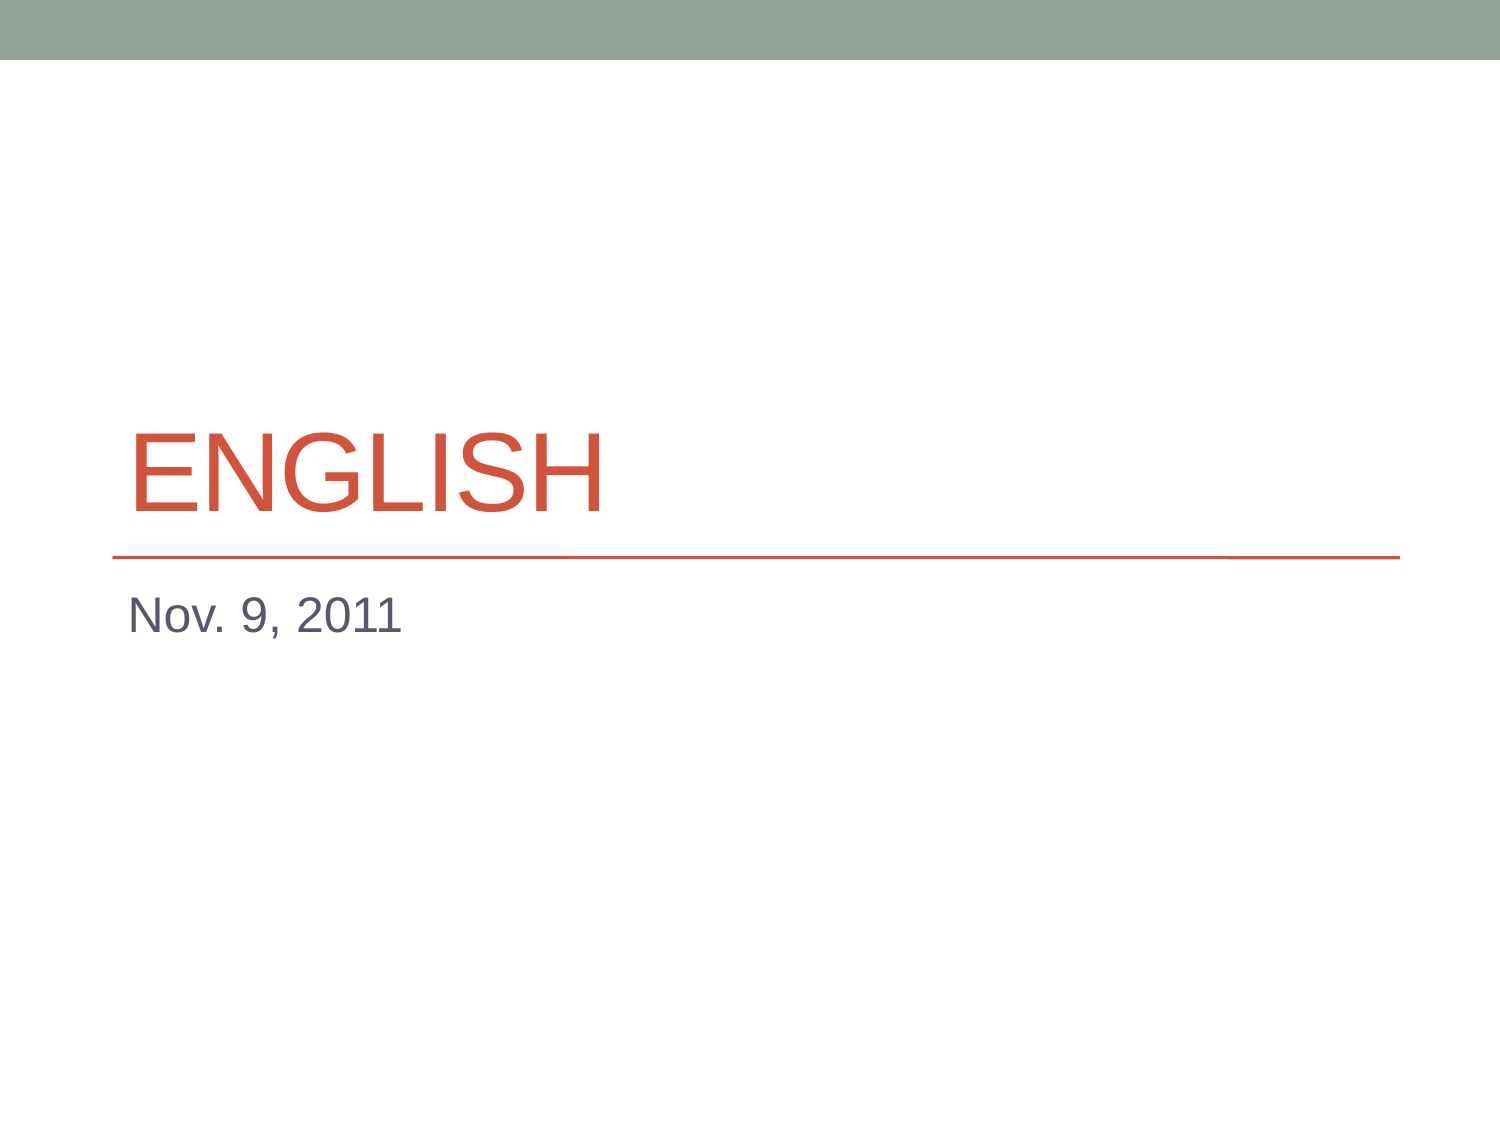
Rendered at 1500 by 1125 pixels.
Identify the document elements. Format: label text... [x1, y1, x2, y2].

title English [112, 224, 1400, 542]
subtitle Nov. 9, 2011 [112, 575, 1163, 863]
